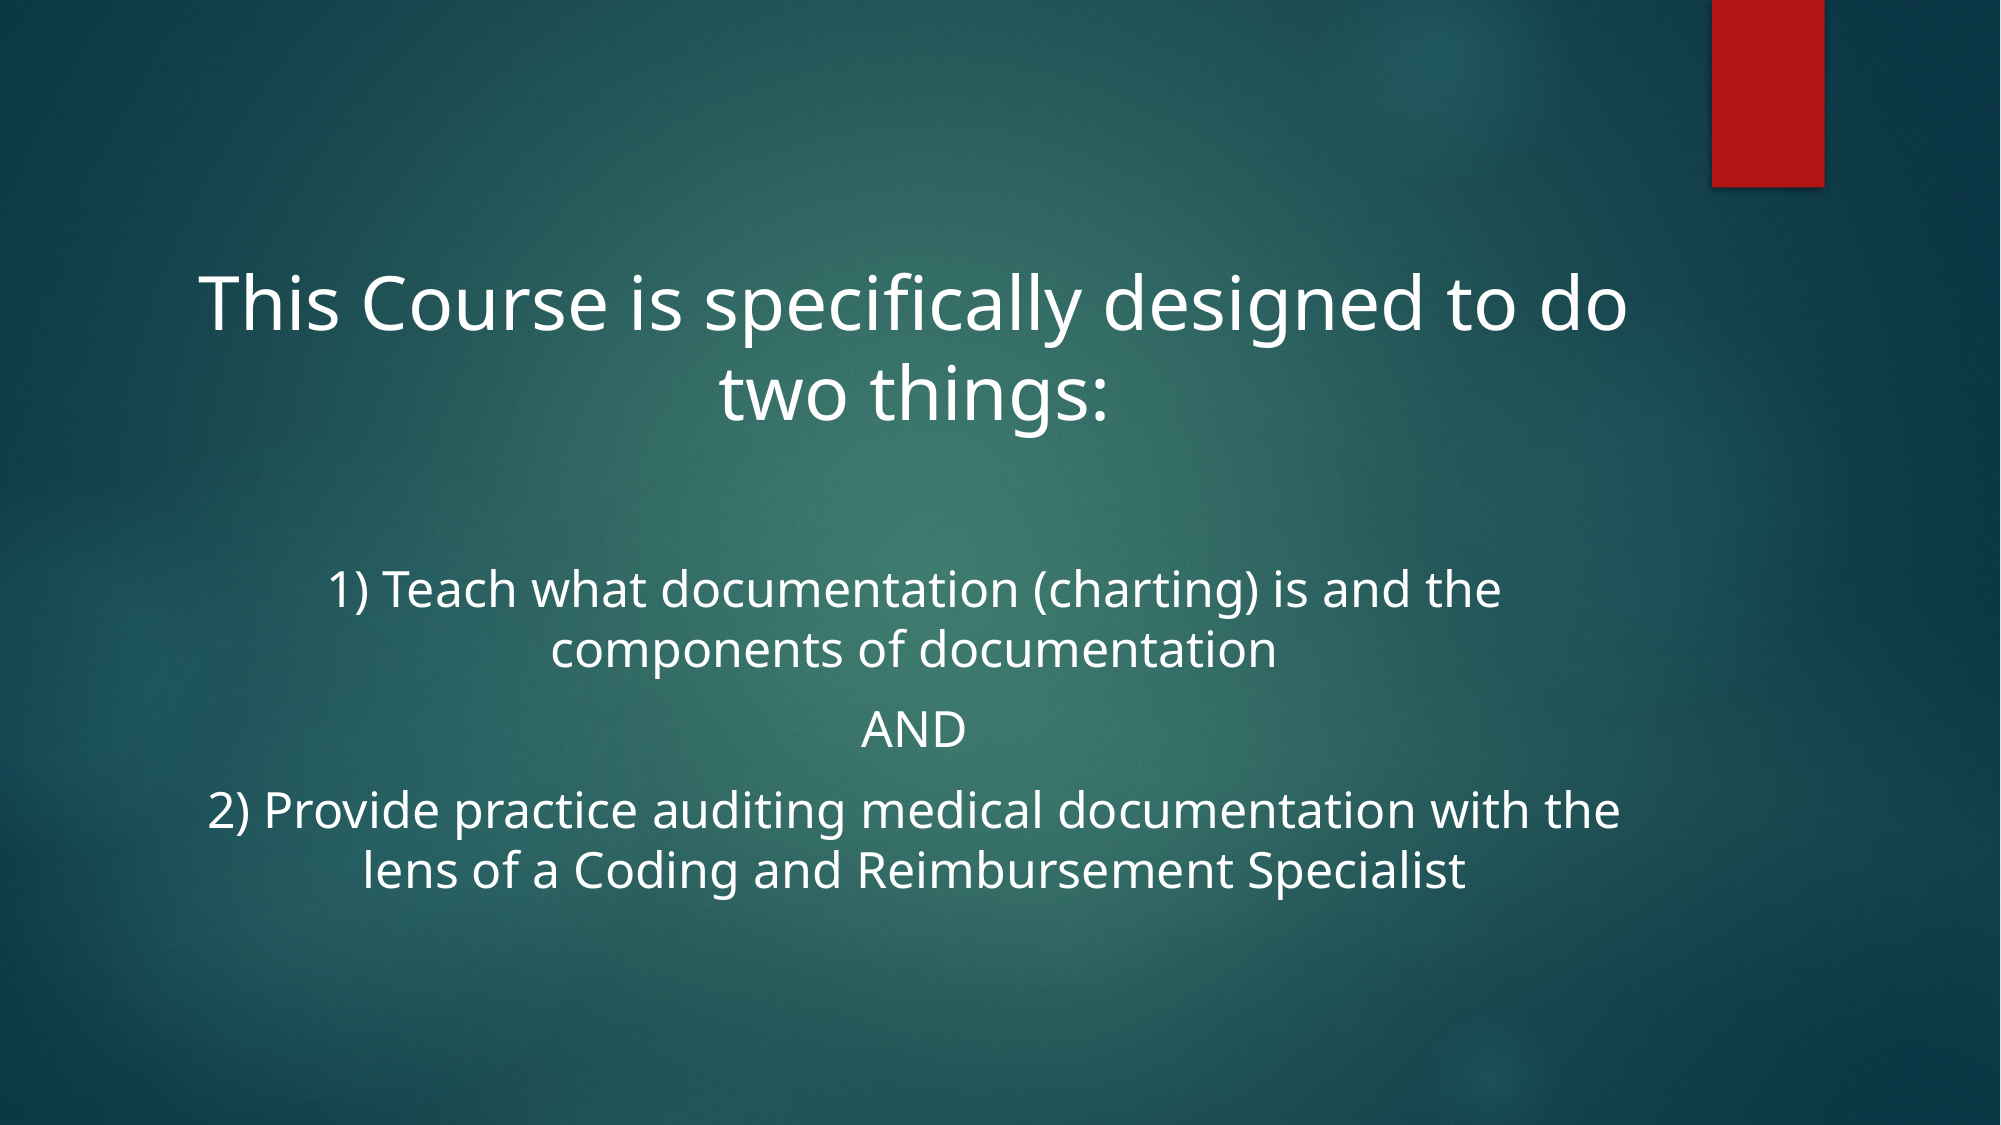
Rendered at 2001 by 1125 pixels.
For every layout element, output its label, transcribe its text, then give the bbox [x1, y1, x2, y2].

picture [0, 0, 2001, 1125]
list This Course is specifically designed to do two things: 1) Teach what documentation (charting) is and the components of documentation AND 2) Provide practice auditing medical documentation with the lens of a Coding and Reimbursement Specialist [181, 247, 1649, 1025]
